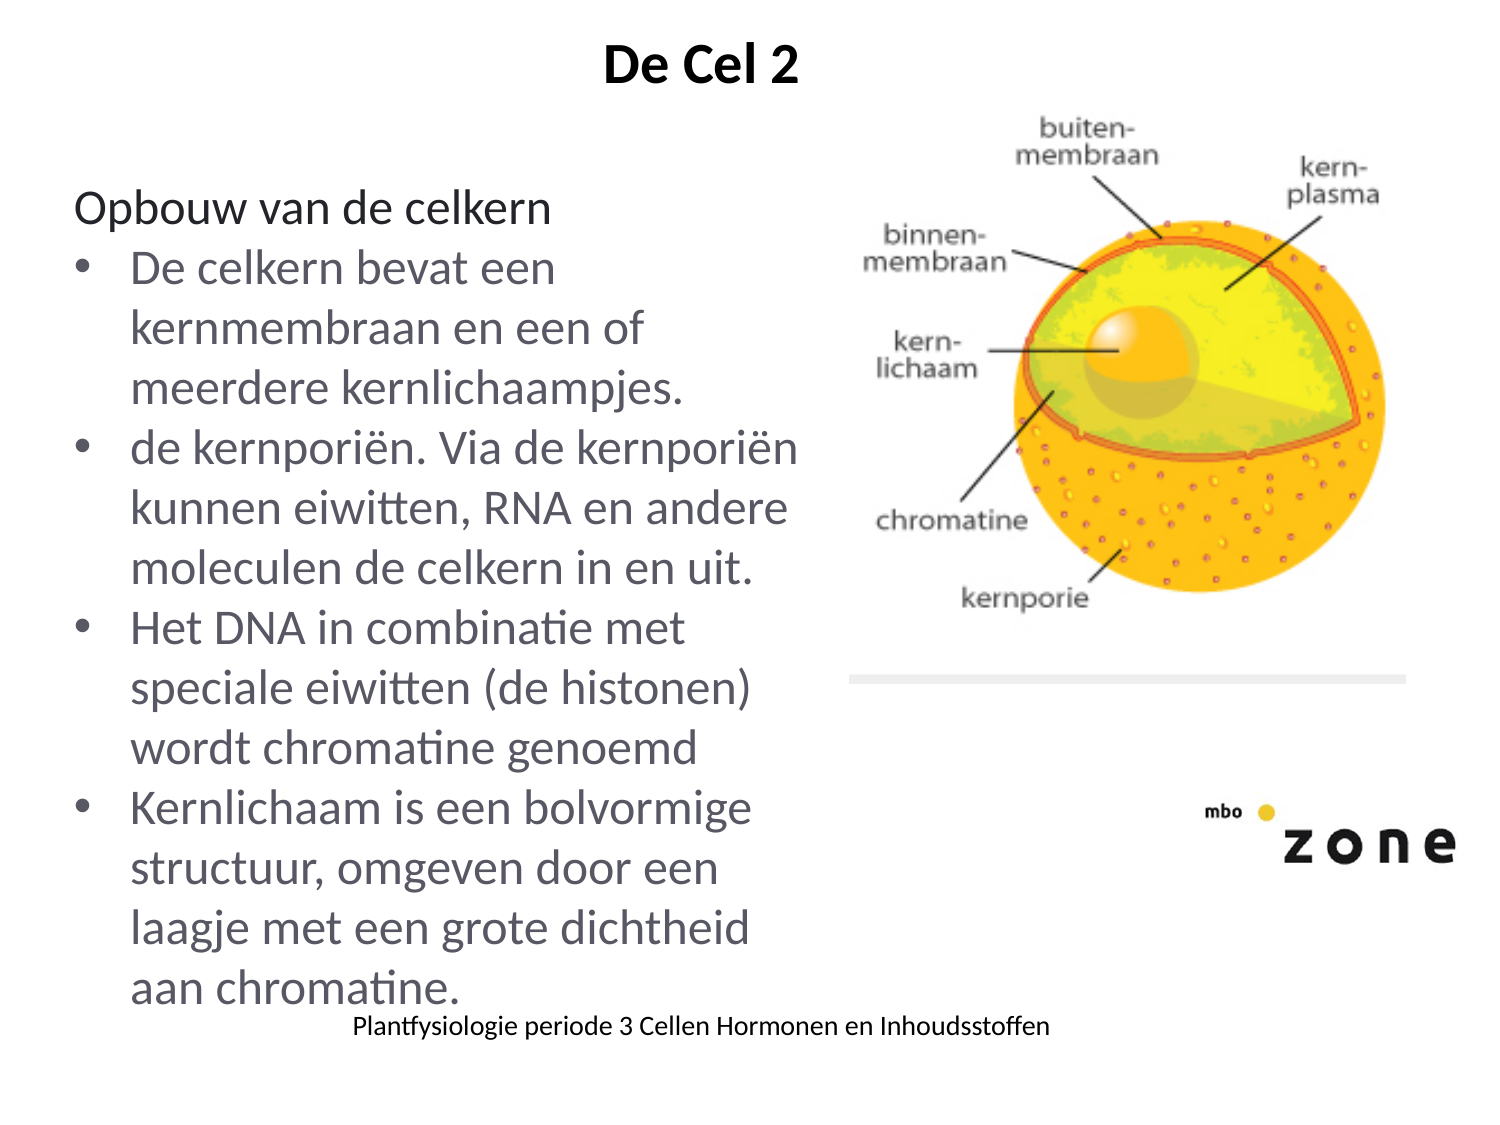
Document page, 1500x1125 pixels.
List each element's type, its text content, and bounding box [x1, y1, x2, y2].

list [1187, 760, 1477, 894]
text_box Opbouw van de celkern De celkern bevat een kernmembraan en een of meerdere kernlichaampjes. de kernporiën. Via de kernporiën kunnen eiwitten, RNA en andere moleculen de celkern in en uit. Het DNA in combinatie met speciale eiwitten (de histonen) wordt chromatine genoemd Kernlichaam is een bolvormige structuur, omgeven door een laagje met een grote dichtheid aan chromatine. [59, 167, 825, 1023]
title De Cel 2 [166, 24, 1238, 166]
picture [849, 58, 1406, 684]
text_box Plantfysiologie periode 3 Cellen Hormonen en Inhoudsstoffen [275, 999, 1129, 1049]
